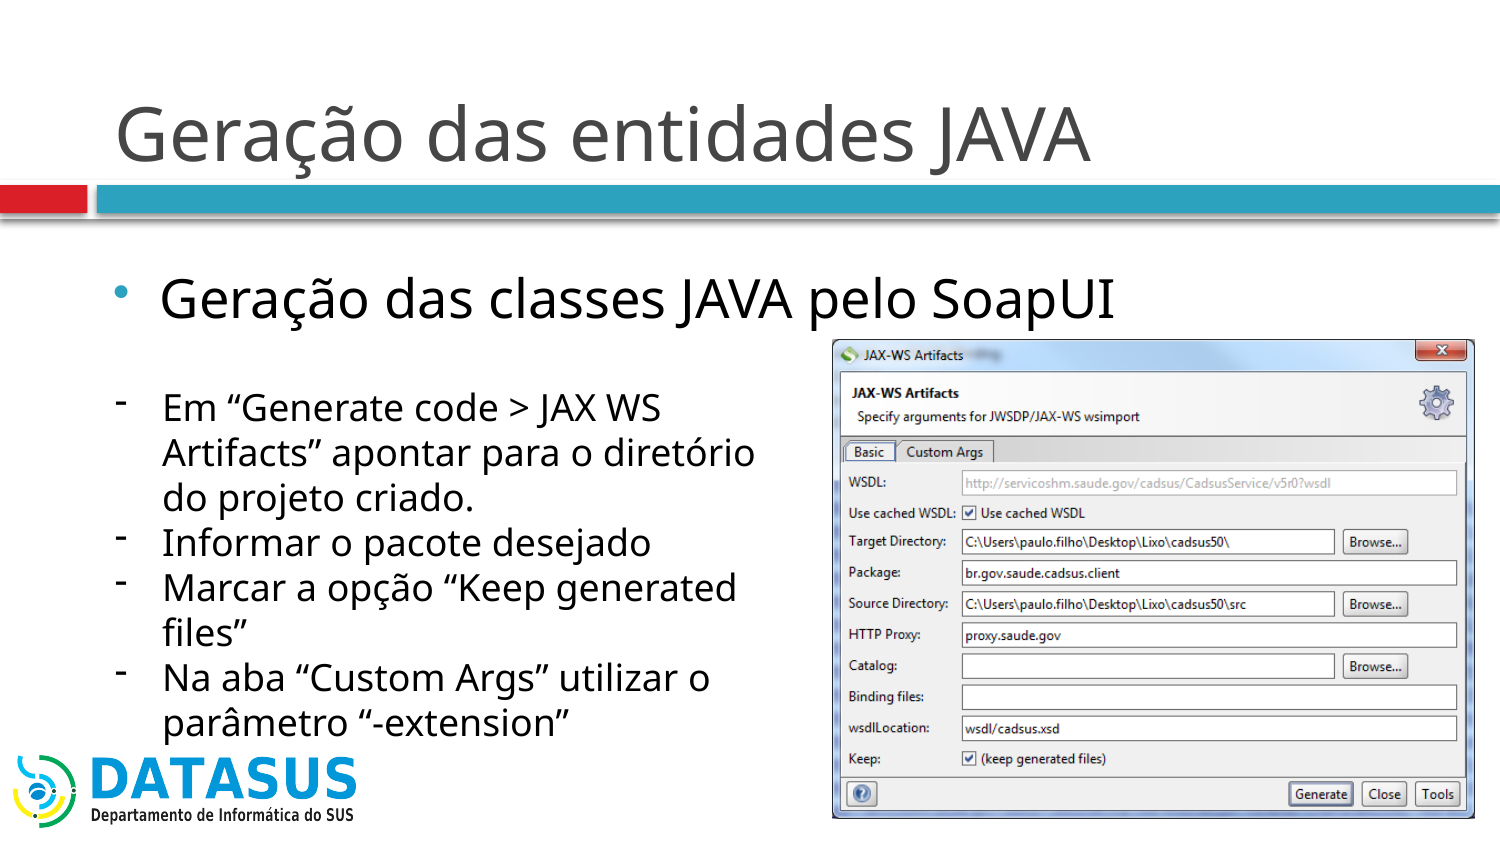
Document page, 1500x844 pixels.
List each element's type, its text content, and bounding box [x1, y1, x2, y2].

title Geração das entidades JAVA [99, 19, 1438, 185]
list Geração das classes JAVA pelo SoapUI [99, 256, 1483, 722]
picture [13, 755, 356, 828]
text_box Em “Generate code > JAX WS Artifacts” apontar para o diretório do projeto criado. Informar o pacote desejado Marcar a opção “Keep generated files” Na aba “Custom Args” utilizar o parâmetro “-extension” [100, 376, 798, 751]
picture [832, 338, 1476, 819]
